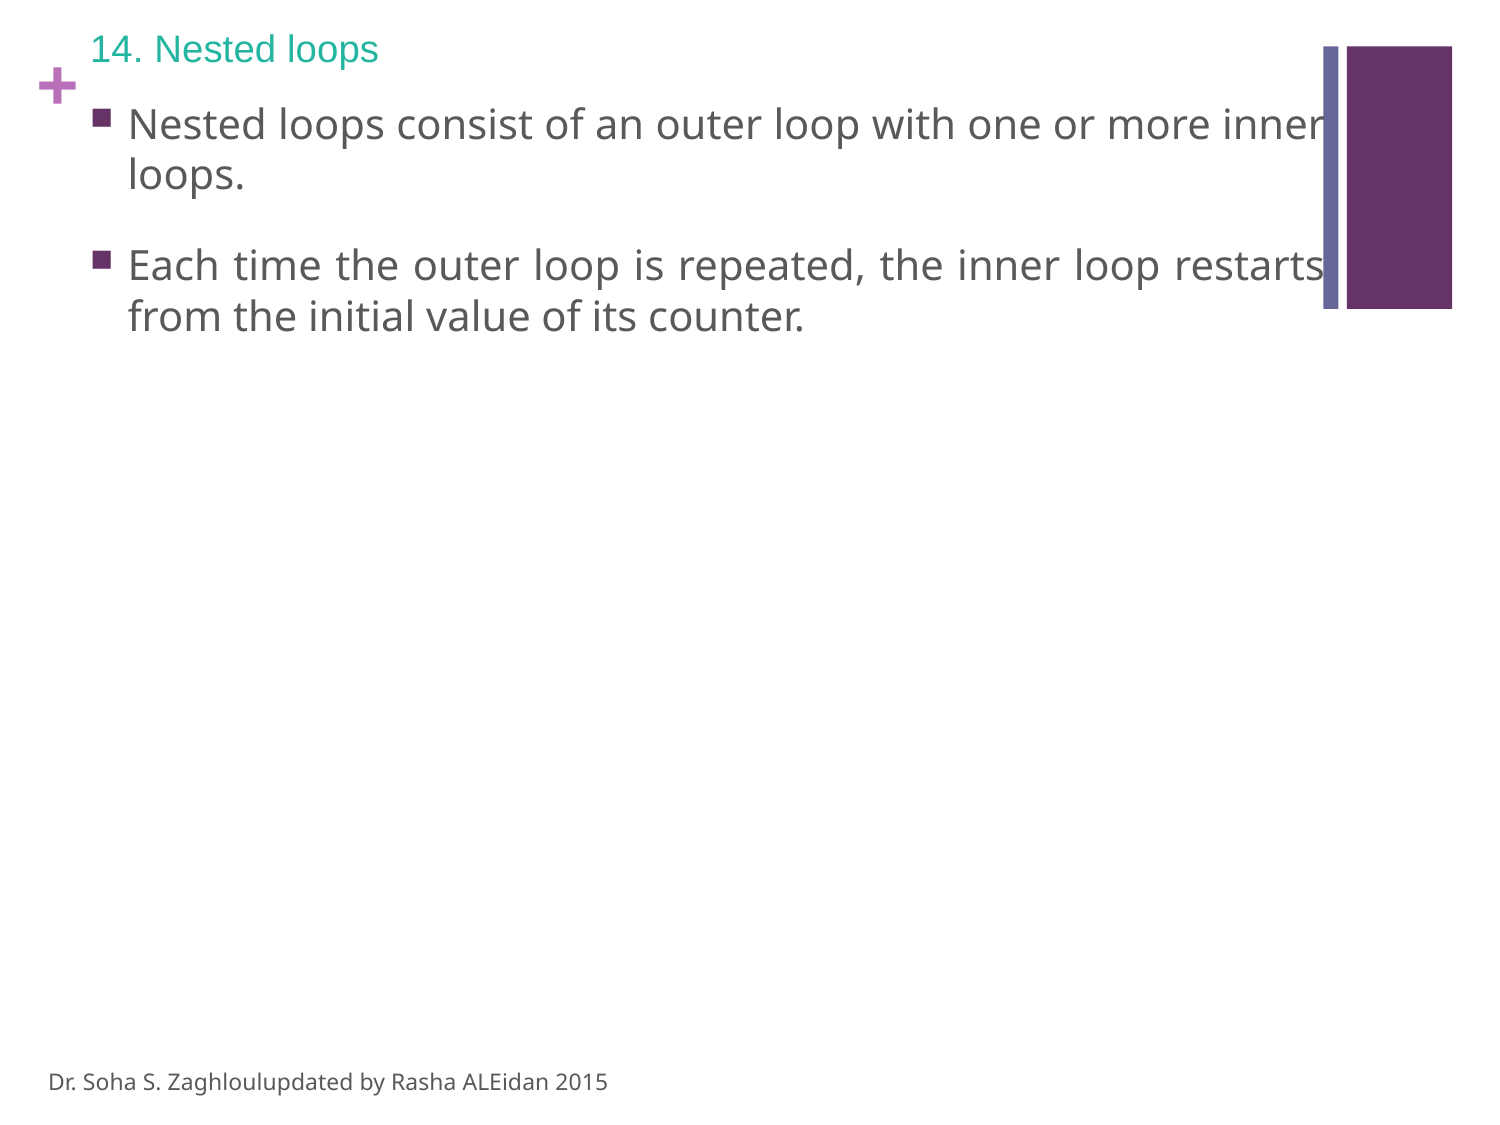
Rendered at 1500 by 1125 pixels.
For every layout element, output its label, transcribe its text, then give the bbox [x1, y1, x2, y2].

title 14. Nested loops [75, 17, 1263, 79]
footer Dr. Soha S. Zaghloul updated by Rasha ALEidan 2015 [33, 1053, 1038, 1114]
list Nested loops consist of an outer loop with one or more inner loops. Each time the outer loop is repeated, the inner loop restarts from the initial value of its counter. [75, 90, 1341, 1059]
